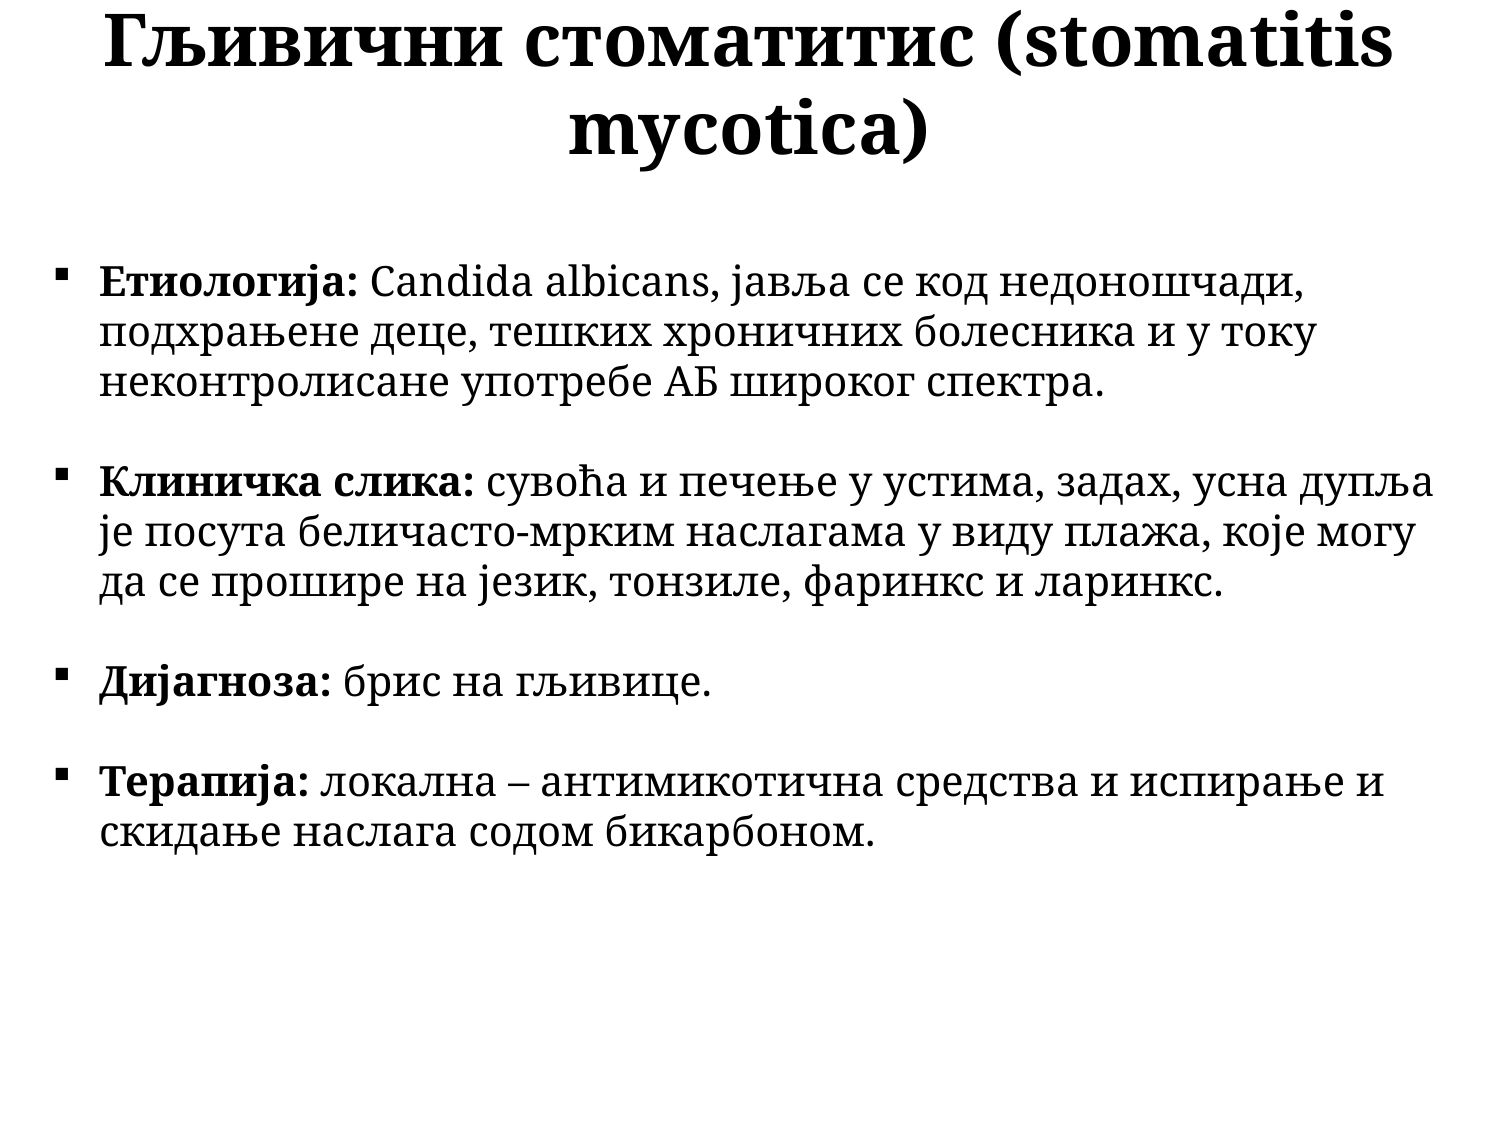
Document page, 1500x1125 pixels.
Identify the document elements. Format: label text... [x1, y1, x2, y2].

text_box Гљивични стоматитис (stomatitis mycotica) [0, 12, 1500, 151]
text_box Етиологија: Candida albicans, јавља се код недоношчади, подхрањене деце, тешких хроничних болесника и у току неконтролисане употребе АБ широког спектра. Клиничка слика: сувоћа и печење у устима, задах, усна дупља је посута беличасто-мрким наслагама у виду плажа, које могу да се прошире на језик, тонзиле, фаринкс и ларинкс. Дијагноза: брис на гљивице. Терапија: локална – антимикотична средства и испирање и скидање наслага содом бикарбоном. [37, 187, 1488, 863]
